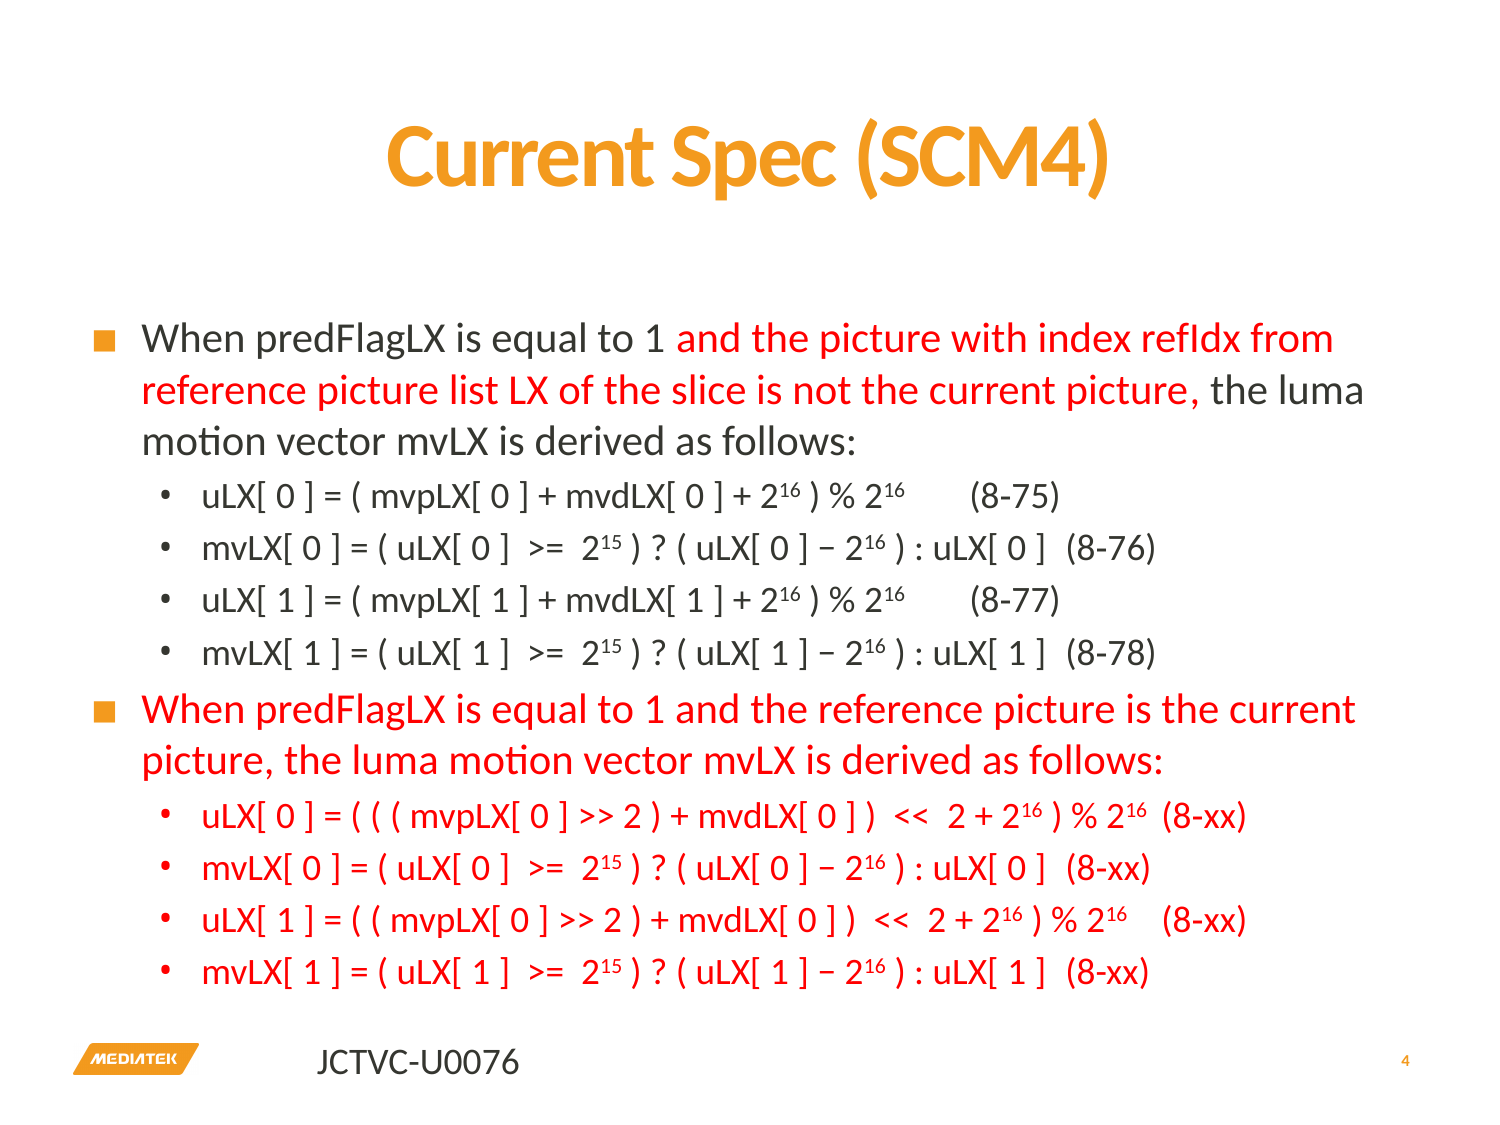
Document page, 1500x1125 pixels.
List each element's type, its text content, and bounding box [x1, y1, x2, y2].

title Current Spec (SCM4) [75, 70, 1425, 257]
slide_number 4 [1251, 1029, 1425, 1090]
picture [73, 1043, 199, 1075]
list When predFlagLX is equal to 1 and the picture with index refIdx from reference picture list LX of the slice is not the current picture, the luma motion vector mvLX is derived as follows: uLX[ 0 ] = ( mvpLX[ 0 ] + mvdLX[ 0 ] + 216 ) % 216 (8‑75) mvLX[ 0 ] = ( uLX[ 0 ] >= 215 ) ? ( uLX[ 0 ] − 216 ) : uLX[ 0 ] (8‑76) uLX[ 1 ] = ( mvpLX[ 1 ] + mvdLX[ 1 ] + 216 ) % 216 (8‑77) mvLX[ 1 ] = ( uLX[ 1 ] >= 215 ) ? ( uLX[ 1 ] − 216 ) : uLX[ 1 ] (8‑78) When predFlagLX is equal to 1 and the reference picture is the current picture, the luma motion vector mvLX is derived as follows: uLX[ 0 ] = ( ( ( mvpLX[ 0 ] >> 2 ) + mvdLX[ 0 ] ) << 2 + 216 ) % 216 (8‑xx) mvLX[ 0 ] = ( uLX[ 0 ] >= 215 ) ? ( uLX[ 0 ] − 216 ) : uLX[ 0 ] (8‑xx) uLX[ 1 ] = ( ( mvpLX[ 0 ] >> 2 ) + mvdLX[ 0 ] ) << 2 + 216 ) % 216 (8‑xx) mvLX[ 1 ] = ( uLX[ 1 ] >= 215 ) ? ( uLX[ 1 ] − 216 ) : uLX[ 1 ] (8-xx) [75, 302, 1425, 1014]
